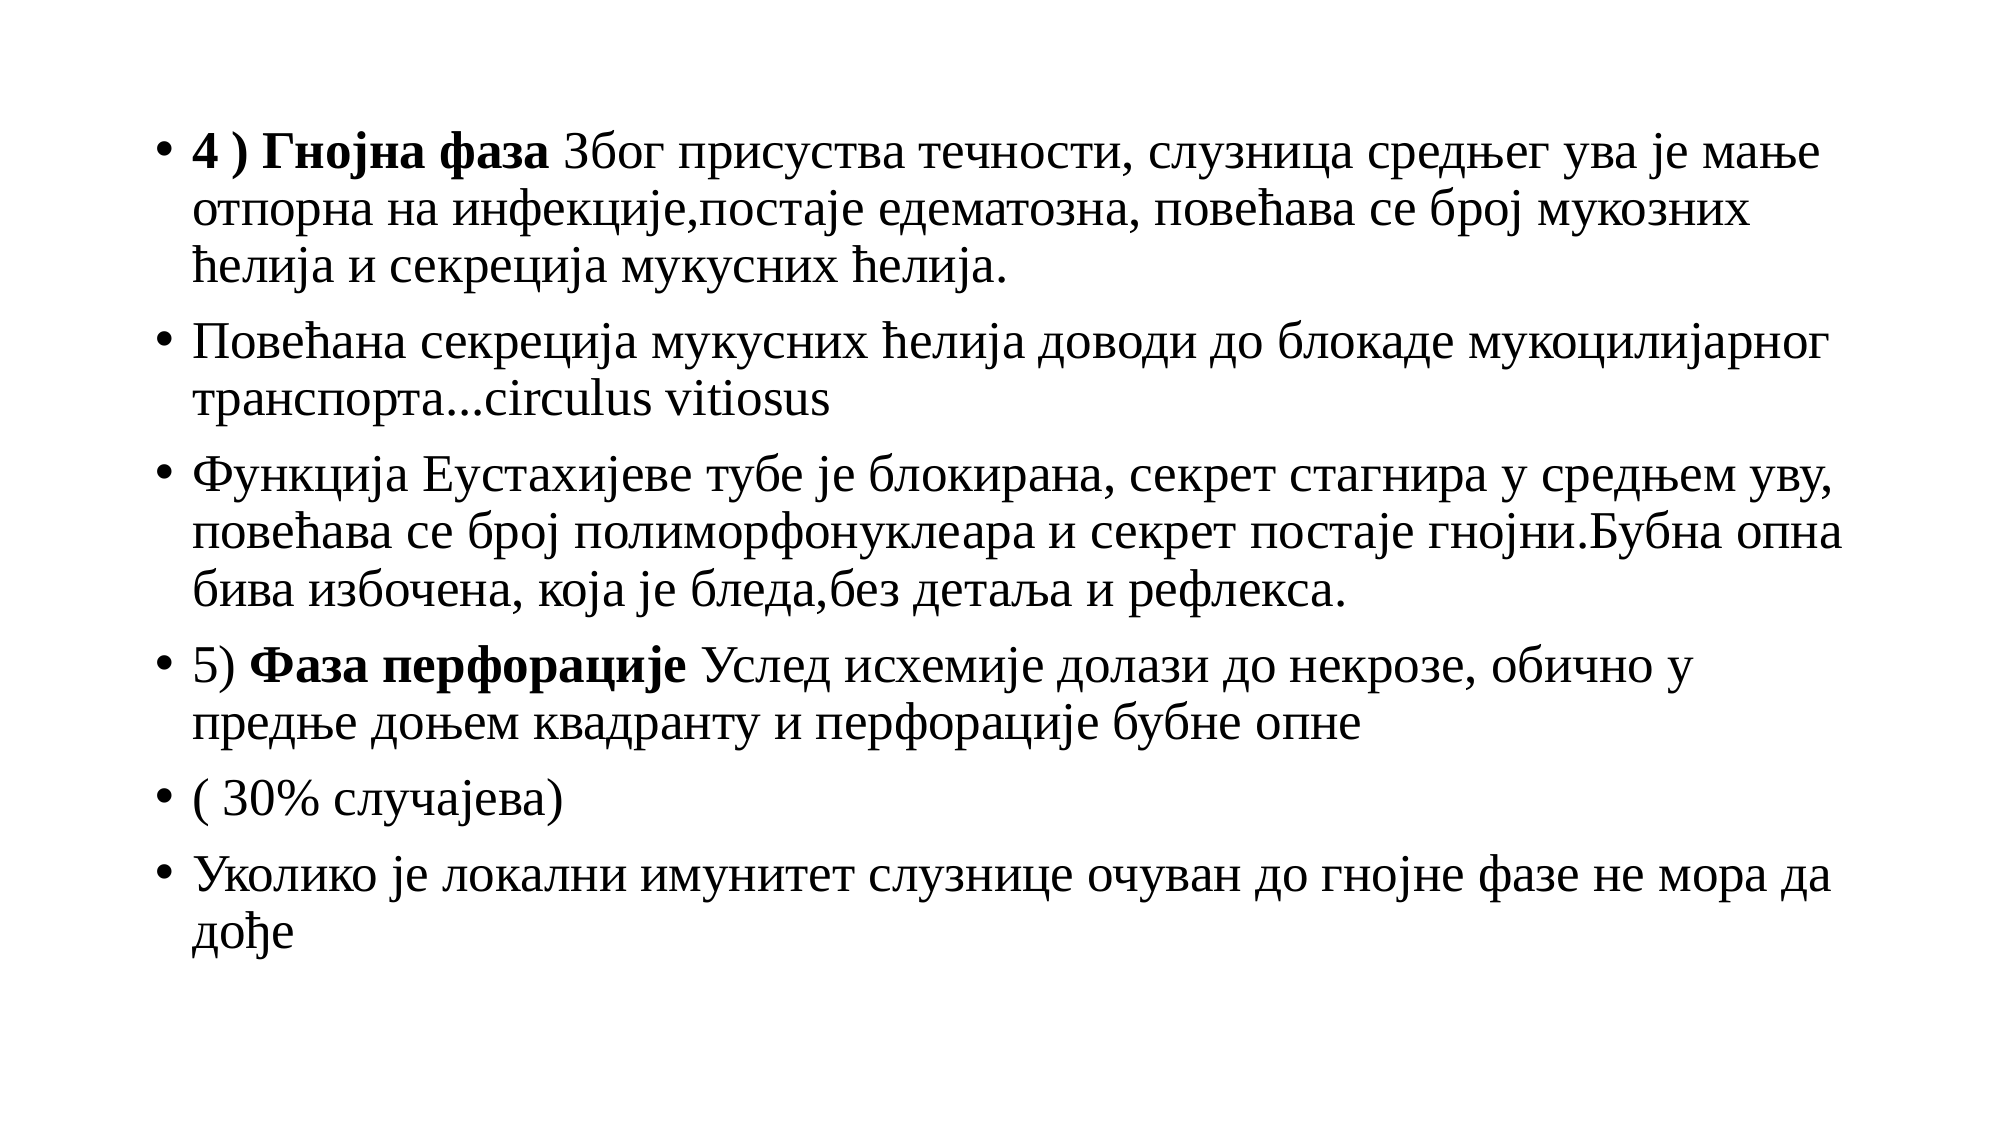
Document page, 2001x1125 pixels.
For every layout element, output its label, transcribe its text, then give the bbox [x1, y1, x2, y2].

list 4 ) Гнојна фаза Због присуства течности, слузница средњег ува је мање отпорна на инфекције,постаје едематозна, повећава се број мукозних ћелија и секреција мукусних ћелија. Повећана секреција мукусних ћелија доводи до блокаде мукоцилијарног транспорта...circulus vitiosus Функција Еустахијеве тубе је блокирана, секрет стагнира у средњем уву, повећава се број полиморфонуклеара и секрет постаје гнојни.Бубна опна бива избочена, која је бледа,без детаља и рефлекса. 5) Фаза перфорације Услед исхемије долази до некрозе, обично у предње доњем квадранту и перфорације бубне опне ( 30% случајева) Уколико је локални имунитет слузнице очуван до гнојне фазе не мора да дође [140, 114, 1866, 970]
